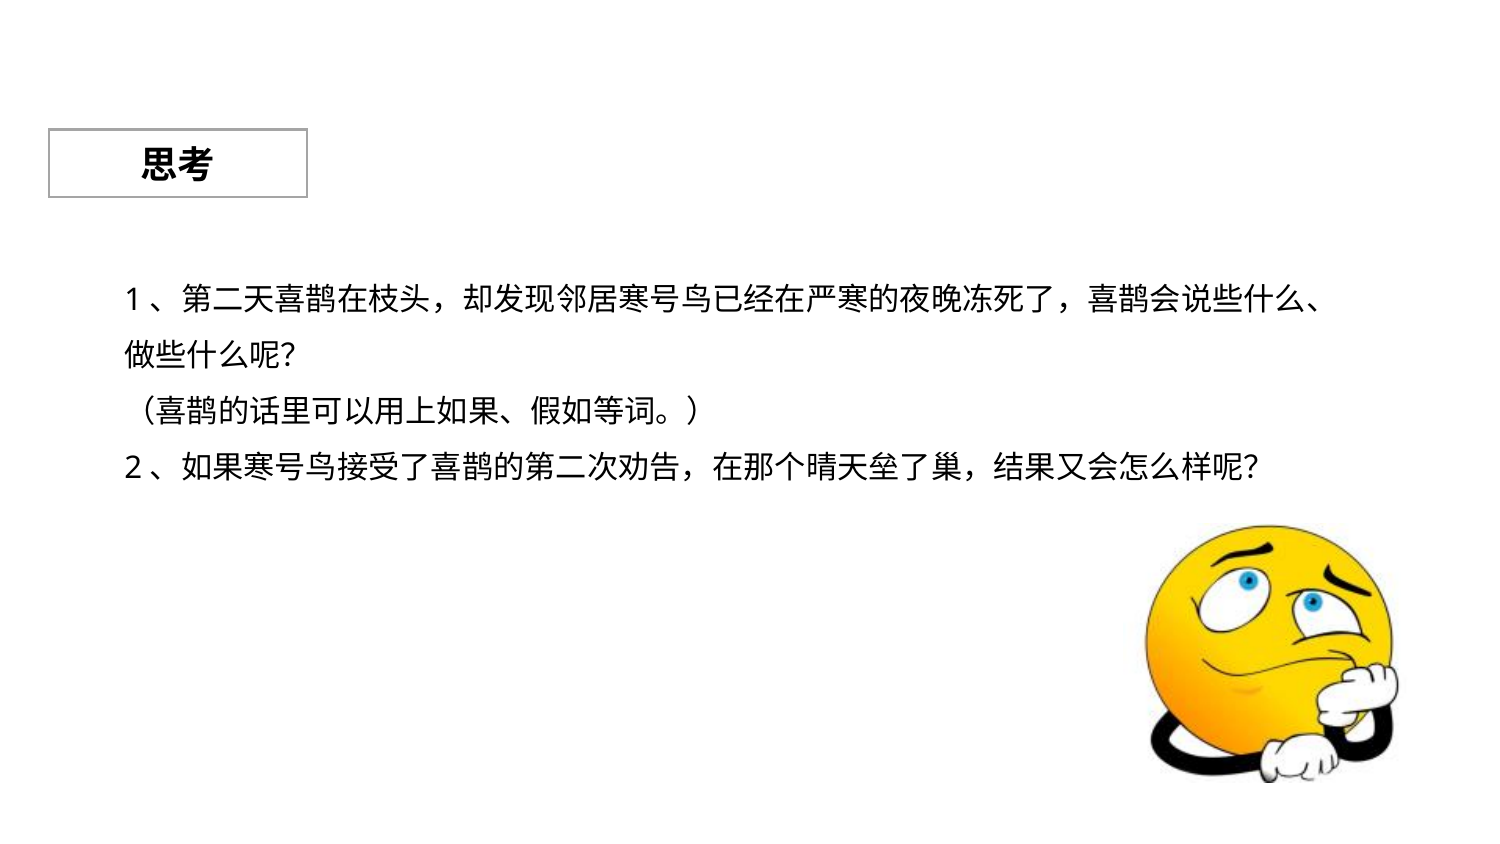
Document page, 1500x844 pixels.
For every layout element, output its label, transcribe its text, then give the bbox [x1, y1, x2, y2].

text_box 1、第二天喜鹊在枝头，却发现邻居寒号鸟已经在严寒的夜晚冻死了，喜鹊会说些什么、做些什么呢？ （喜鹊的话里可以用上如果、假如等词。） 2、如果寒号鸟接受了喜鹊的第二次劝告，在那个晴天垒了巢，结果又会怎么样呢？ [113, 254, 1360, 491]
picture [1123, 523, 1408, 783]
text_box 思考 [48, 128, 308, 198]
